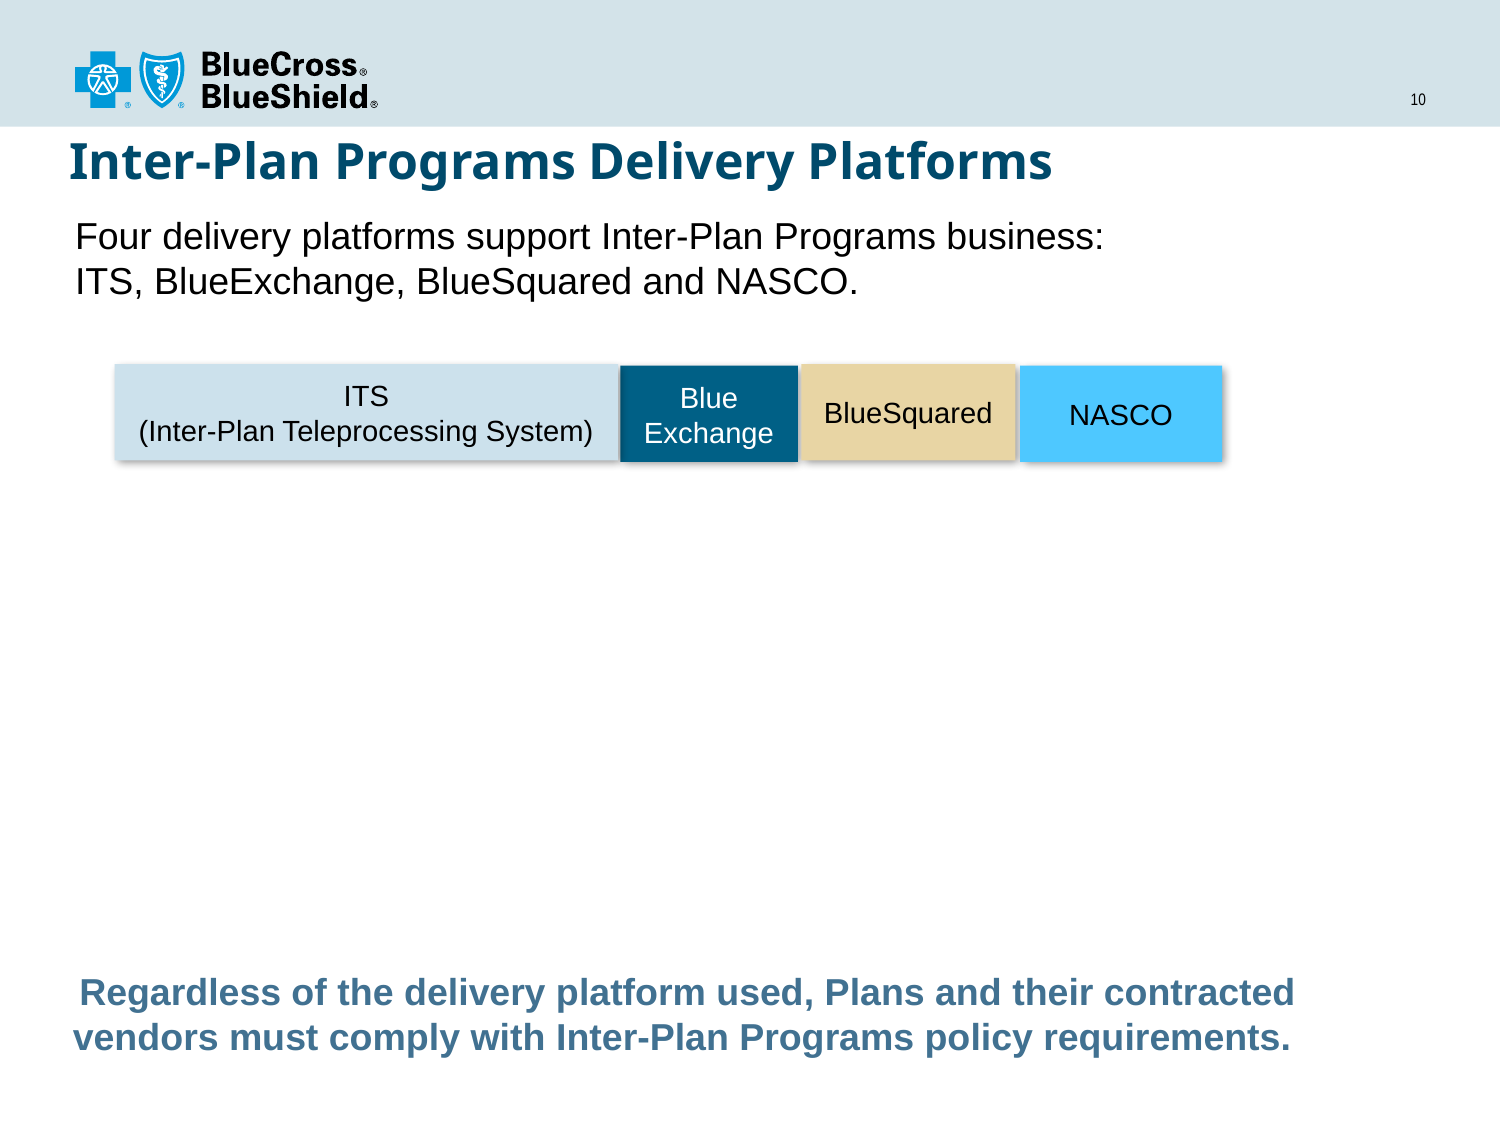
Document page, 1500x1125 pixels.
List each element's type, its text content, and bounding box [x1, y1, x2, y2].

title Inter-Plan Programs Delivery Platforms [69, 129, 1420, 242]
picture [124, 101, 131, 109]
text_box BlueSquared [799, 362, 1017, 462]
picture [178, 101, 185, 109]
list Four delivery platforms support Inter-Plan Programs business: ITS, BlueExchange, BlueSquared and NASCO. [75, 212, 1425, 325]
text_box ITS (Inter-Plan Teleprocessing System) [112, 362, 620, 462]
text_box Blue Exchange [626, 364, 799, 464]
text_box Regardless of the delivery platform used, Plans and their contracted vendors must comply with Inter-Plan Programs policy requirements. [10, 960, 1366, 1065]
text_box NASCO [1018, 364, 1224, 464]
